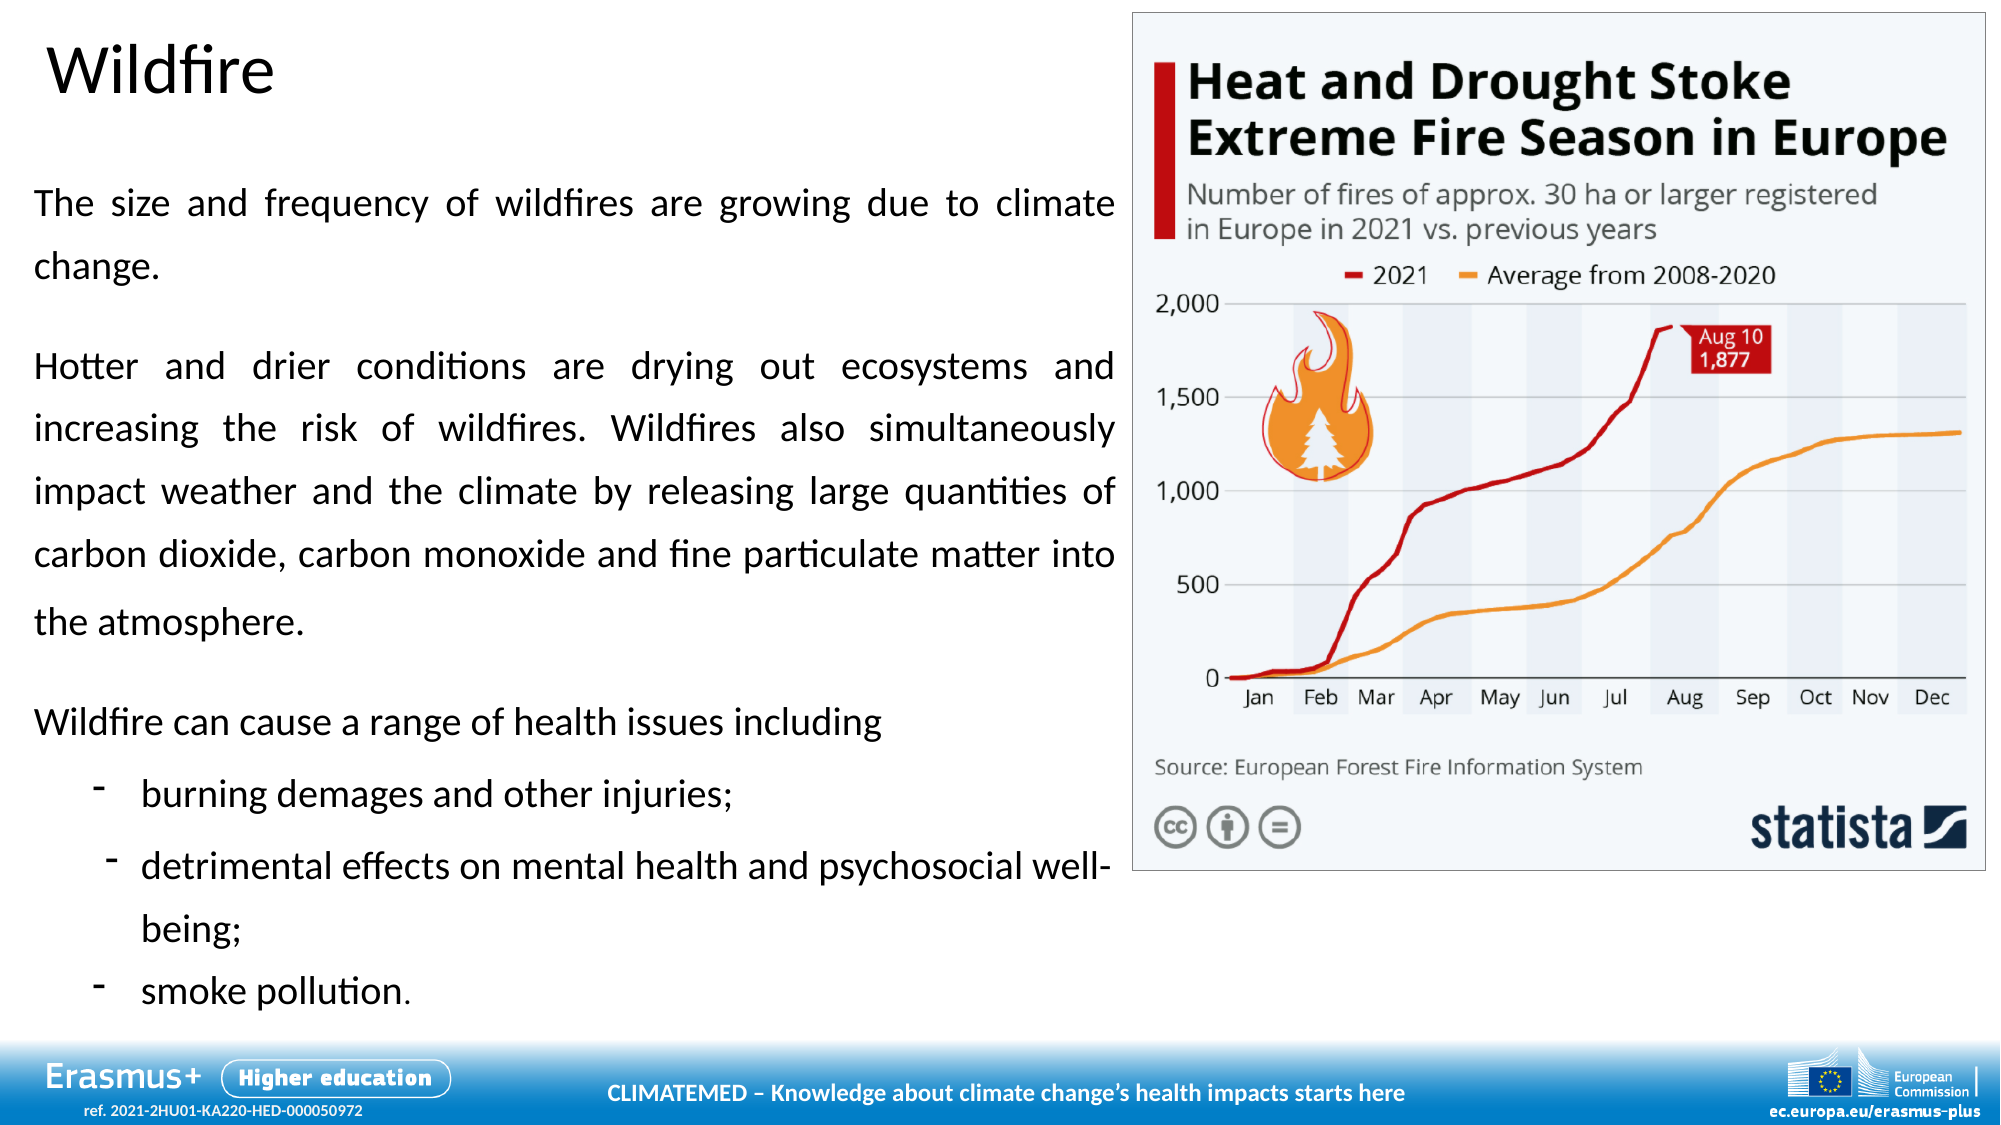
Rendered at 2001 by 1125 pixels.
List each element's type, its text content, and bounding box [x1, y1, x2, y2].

picture [1131, 12, 1986, 871]
list The size and frequency of wildfires are growing due to climate change. Hotter and drier conditions are drying out ecosystems and increasing the risk of wildfires. Wildfires also simultaneously impact weather and the climate by releasing large quantities of carbon dioxide, carbon monoxide and fine particulate matter into the atmosphere. Wildfire can cause a range of health issues including burning demages and other injuries; detrimental effects on mental health and psychosocial well-being; smoke pollution. [18, 154, 1133, 1027]
title Wildfire [31, 25, 1131, 116]
picture [0, 899, 2000, 1125]
